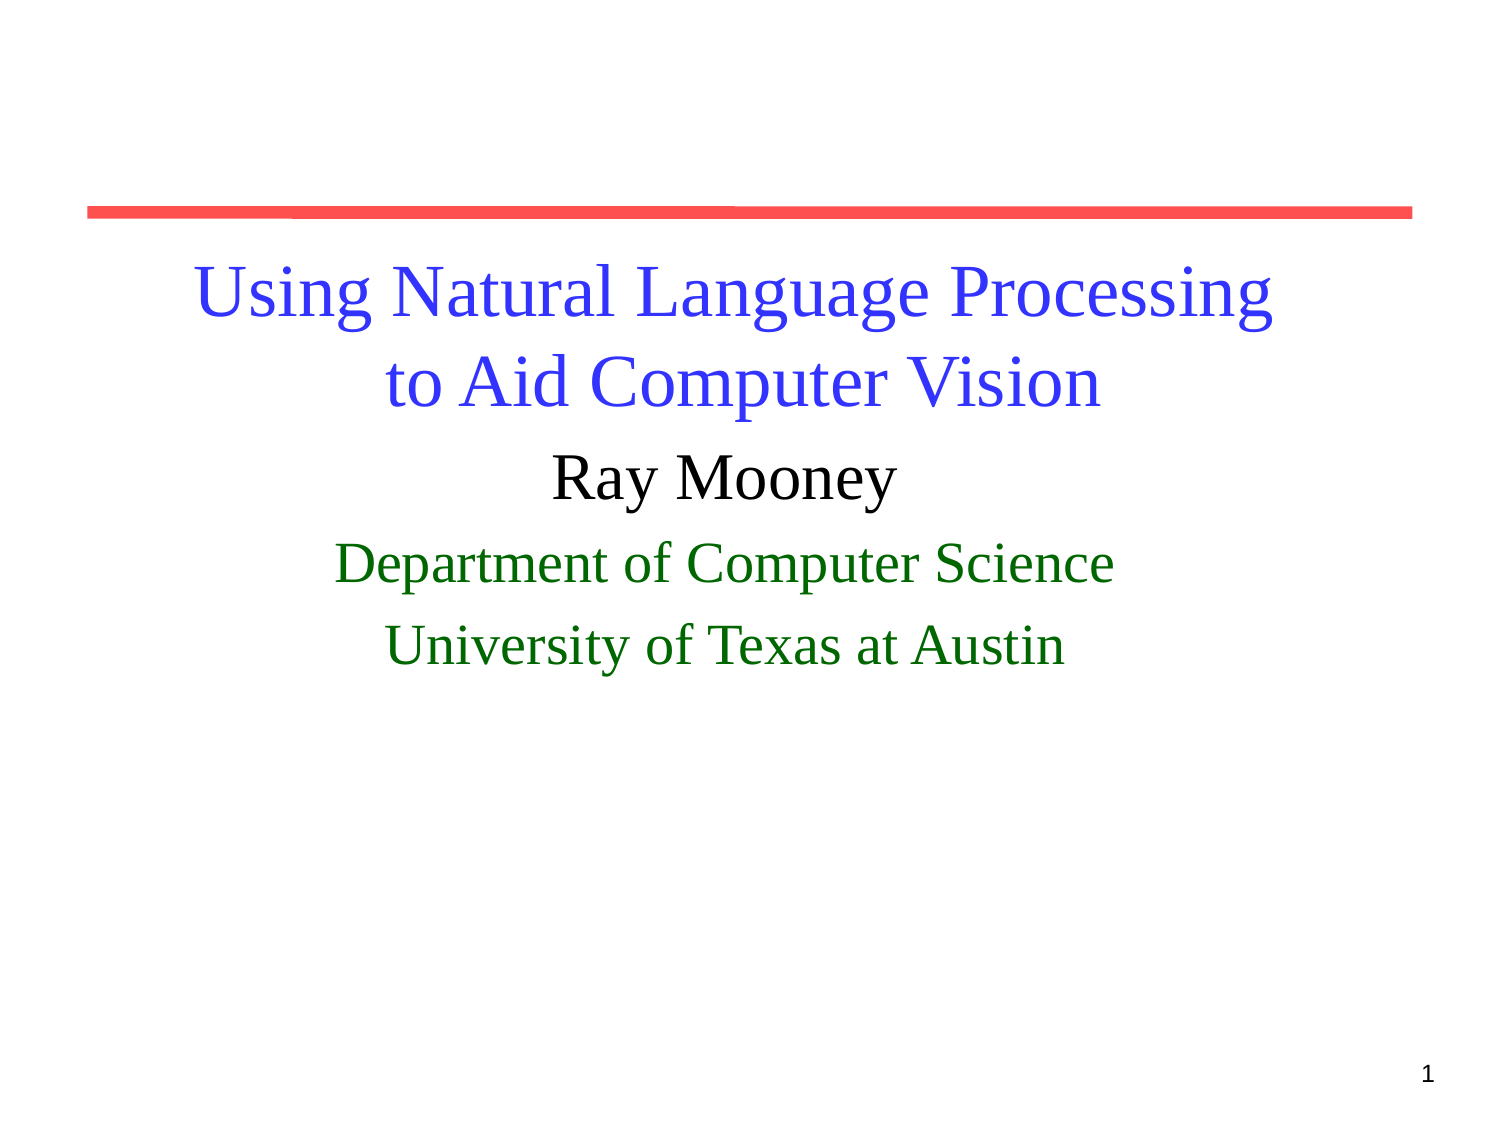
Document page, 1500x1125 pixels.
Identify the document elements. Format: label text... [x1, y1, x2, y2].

title Using Natural Language Processing to Aid Computer Vision [62, 237, 1425, 425]
subtitle Ray Mooney Department of Computer Science University of Texas at Austin [200, 425, 1250, 713]
slide_number 1 [1137, 1049, 1451, 1125]
